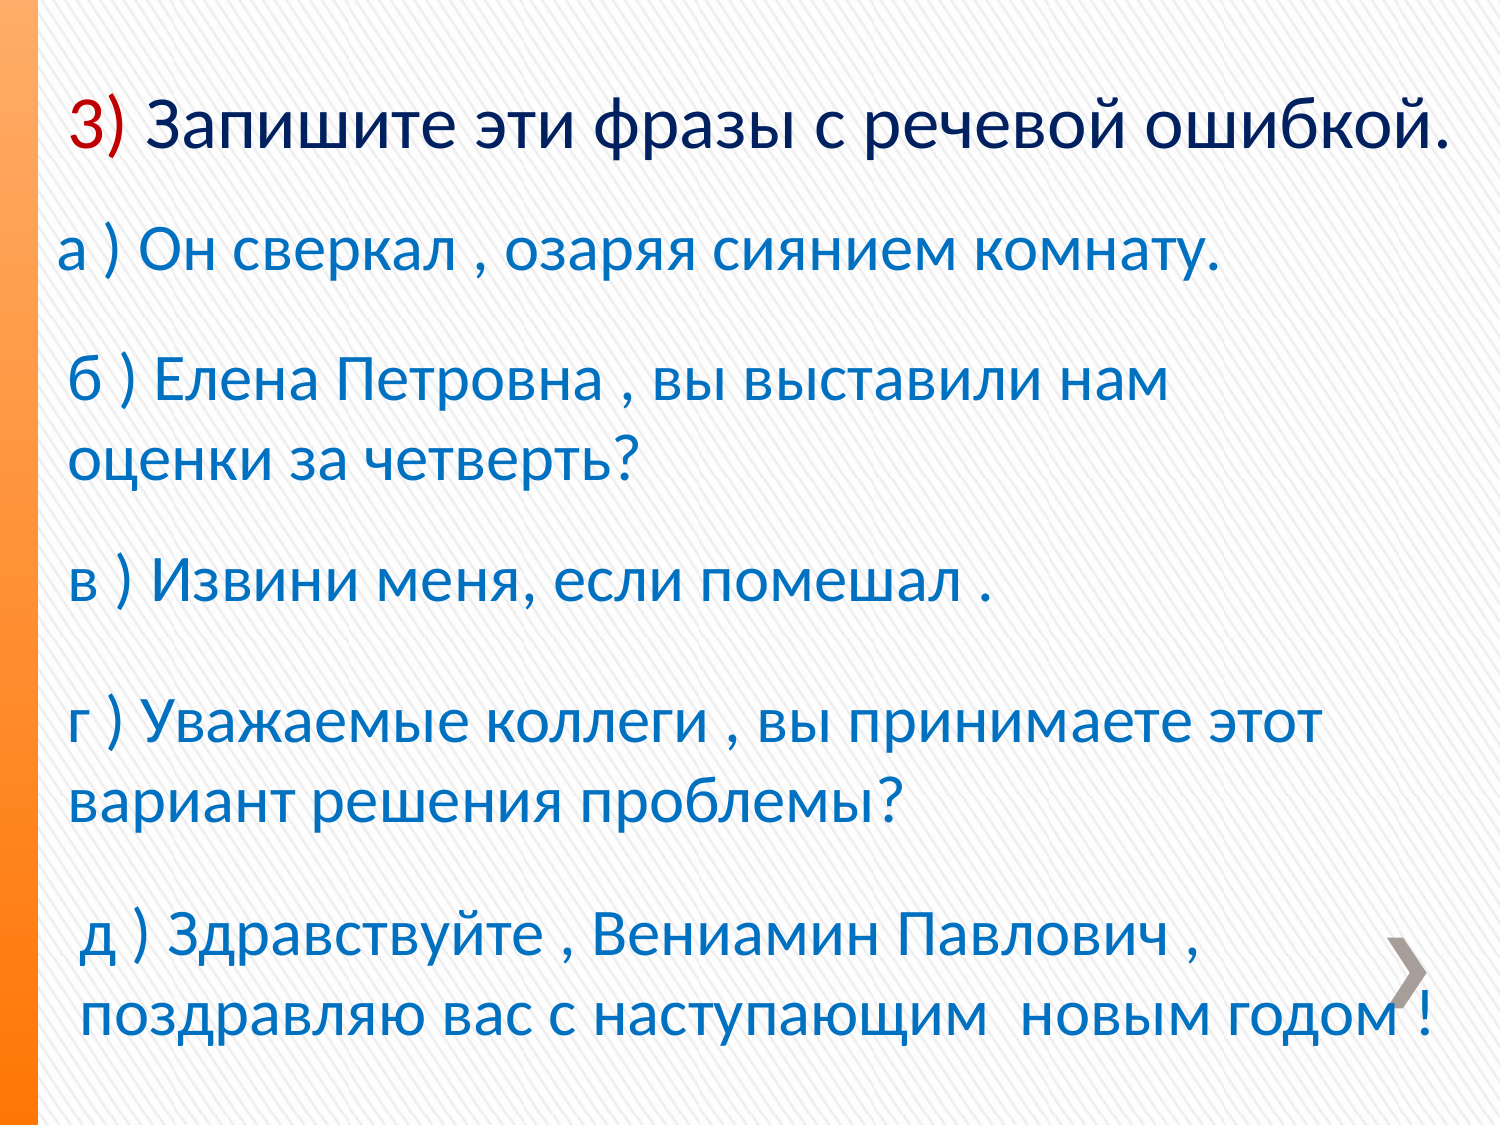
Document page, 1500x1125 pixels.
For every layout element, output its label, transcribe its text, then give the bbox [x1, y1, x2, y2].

text_box а ) Он сверкал , озаряя сиянием комнату. [41, 196, 1436, 291]
text_box д ) Здравствуйте , Вениамин Павлович , поздравляю вас с наступающим новым годом ! [64, 881, 1471, 1057]
text_box б ) Елена Петровна , вы выставили нам оценки за четверть? [53, 326, 1376, 501]
text_box в ) Извини меня, если помешал . [53, 527, 1436, 622]
text_box г ) Уважаемые коллеги , вы принимаете этот вариант решения проблемы? [53, 668, 1353, 844]
text_box 3) Запишите эти фразы с речевой ошибкой. [53, 66, 1471, 172]
